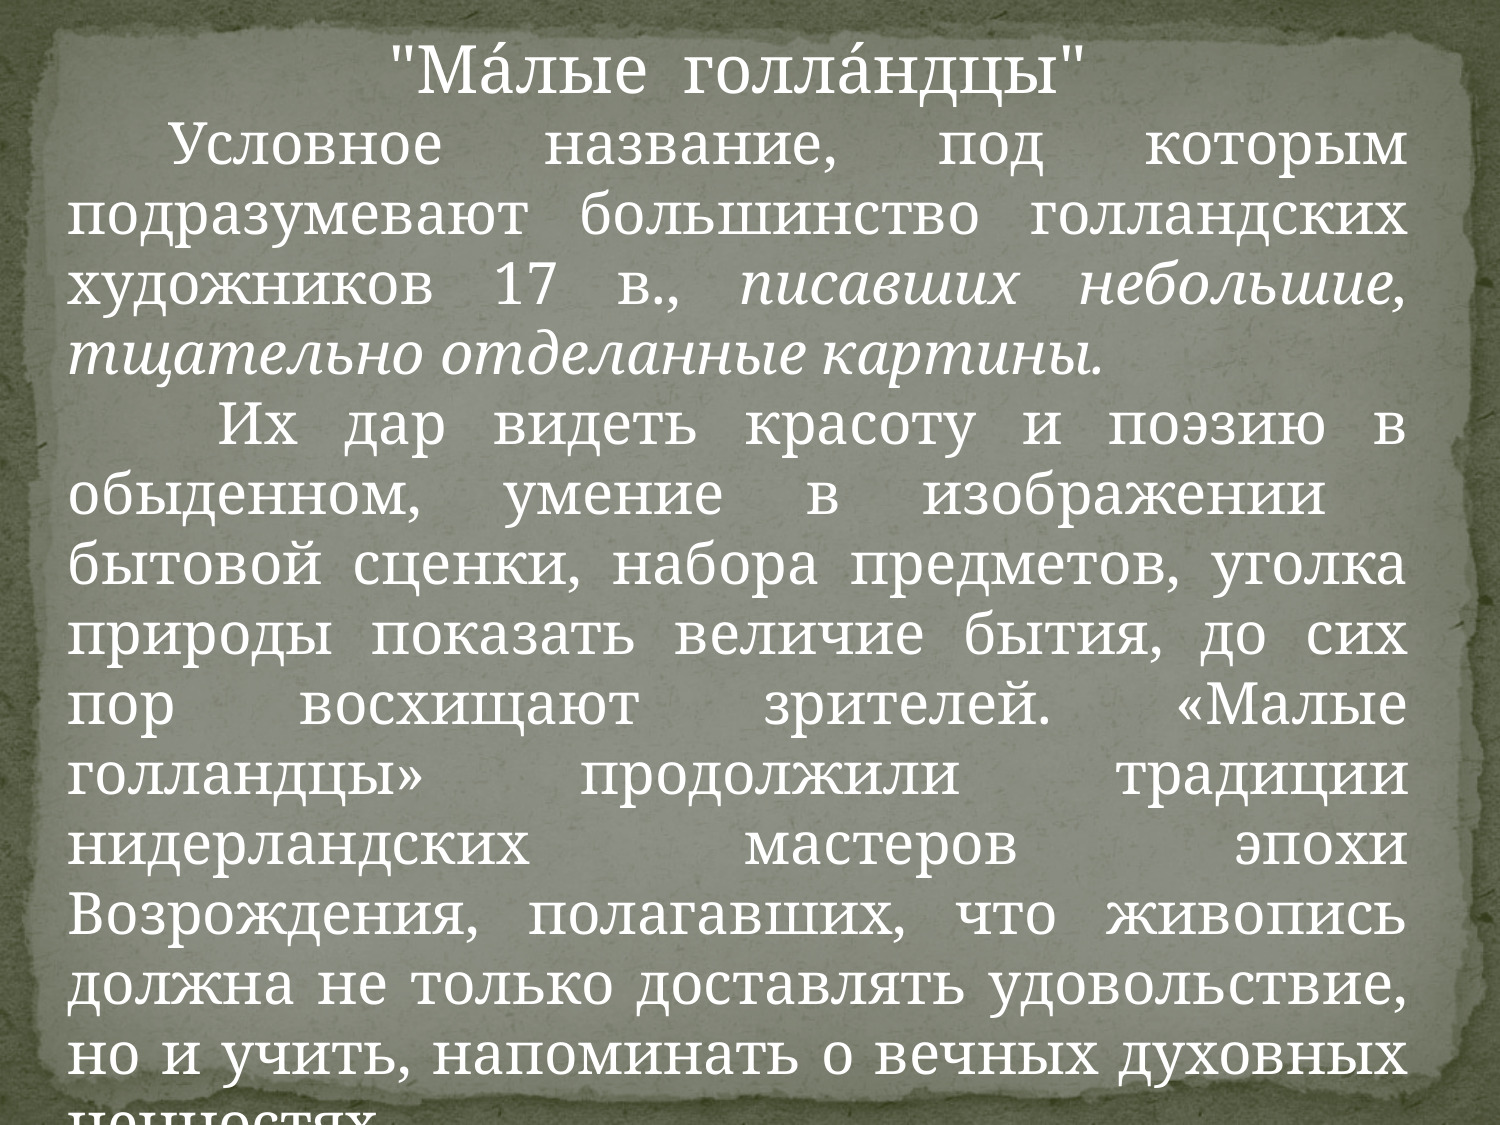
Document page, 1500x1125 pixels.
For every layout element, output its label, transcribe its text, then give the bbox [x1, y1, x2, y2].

text_box "Ма́лые голла́ндцы" Условное название, под которым подразумевают большинство голландских художников 17 в., писавших небольшие, тщательно отделанные картины. Их дар видеть красоту и поэзию в обыденном, умение в изображении бытовой сценки, набора предметов, уголка природы показать величие бытия, до сих пор восхищают зрителей. «Малые голландцы» продолжили традиции нидерландских мастеров эпохи Возрождения, полагавших, что живопись должна не только доставлять удовольствие, но и учить, напоминать о вечных духовных ценностях. [53, 19, 1424, 1125]
